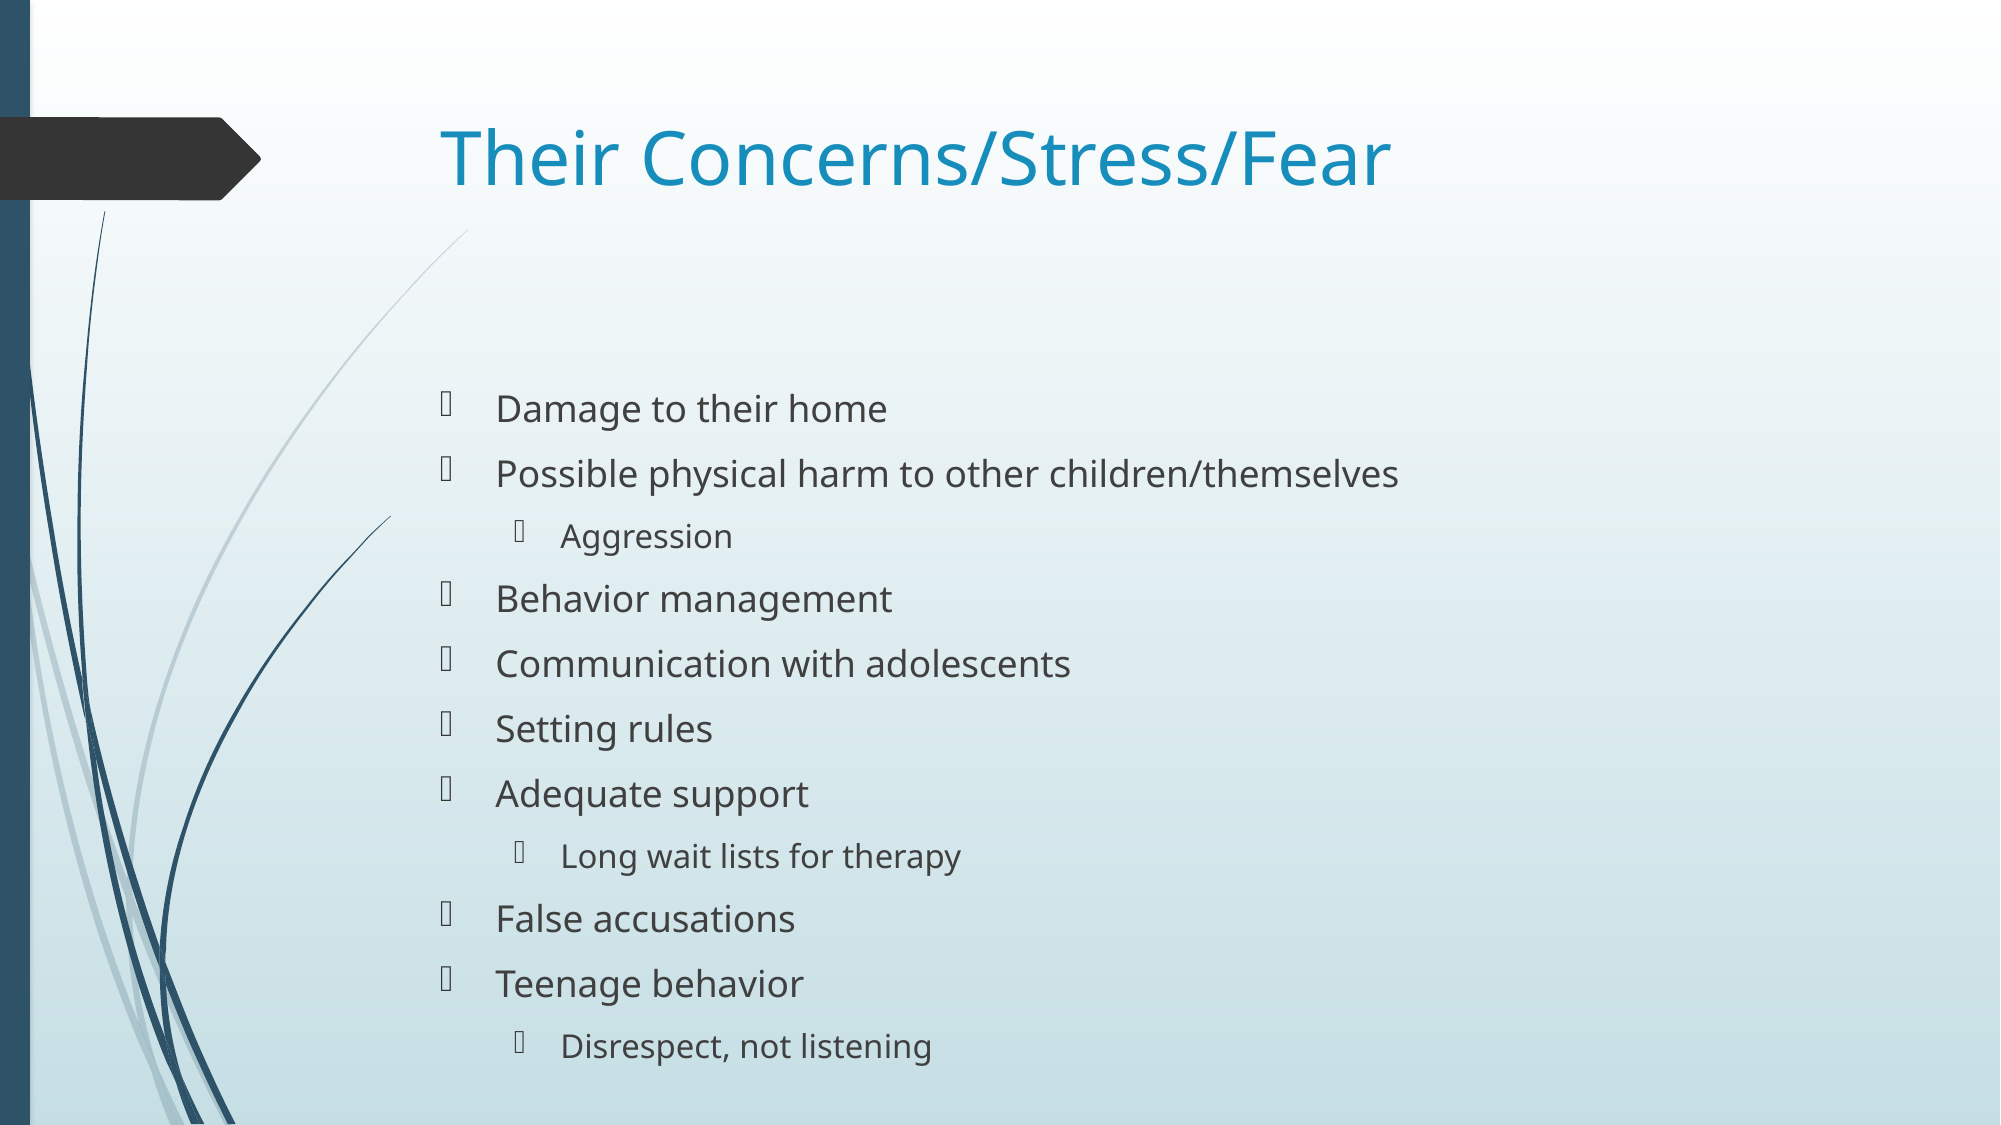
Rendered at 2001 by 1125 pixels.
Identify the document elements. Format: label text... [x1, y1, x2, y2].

title Their Concerns/Stress/Fear [425, 102, 1888, 312]
list Damage to their home Possible physical harm to other children/themselves Aggression Behavior management Communication with adolescents Setting rules Adequate support Long wait lists for therapy False accusations Teenage behavior Disrespect, not listening [424, 312, 1888, 1076]
